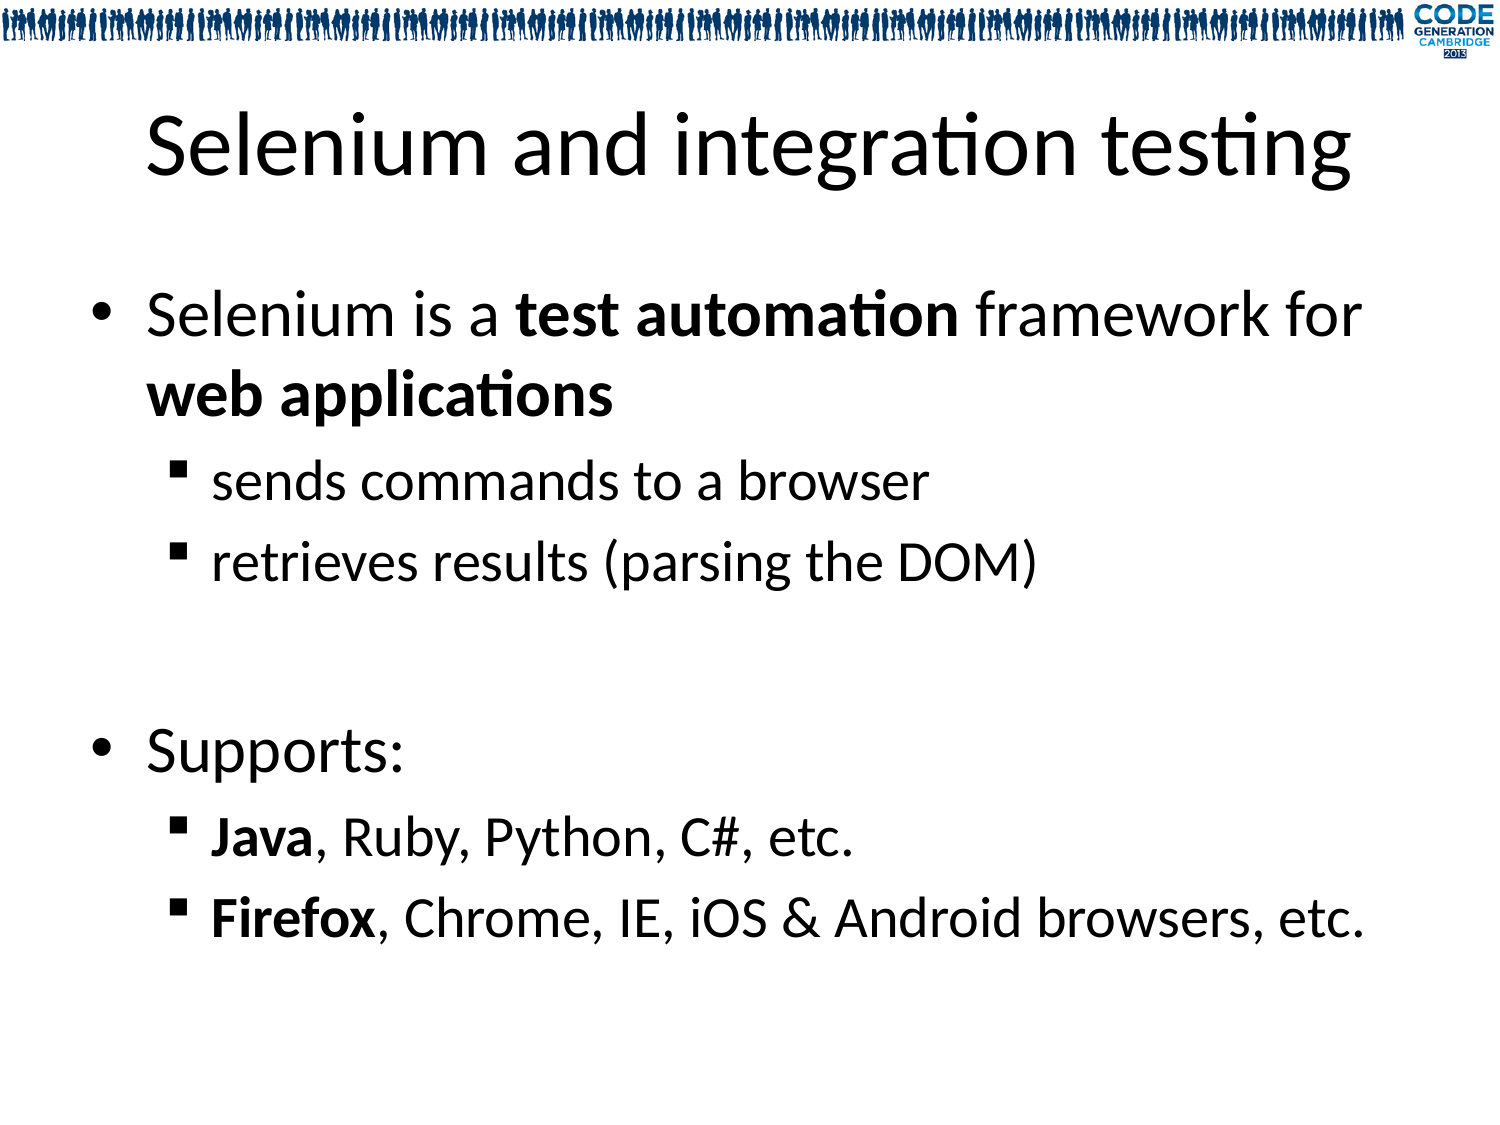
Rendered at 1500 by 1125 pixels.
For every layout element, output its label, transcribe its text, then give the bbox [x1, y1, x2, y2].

picture [0, 0, 1500, 75]
list Selenium is a test automation framework for web applications sends commands to a browser retrieves results (parsing the DOM) Supports: Java, Ruby, Python, C#, etc. Firefox, Chrome, IE, iOS & Android browsers, etc. [75, 262, 1425, 1005]
title Selenium and integration testing [75, 45, 1425, 233]
